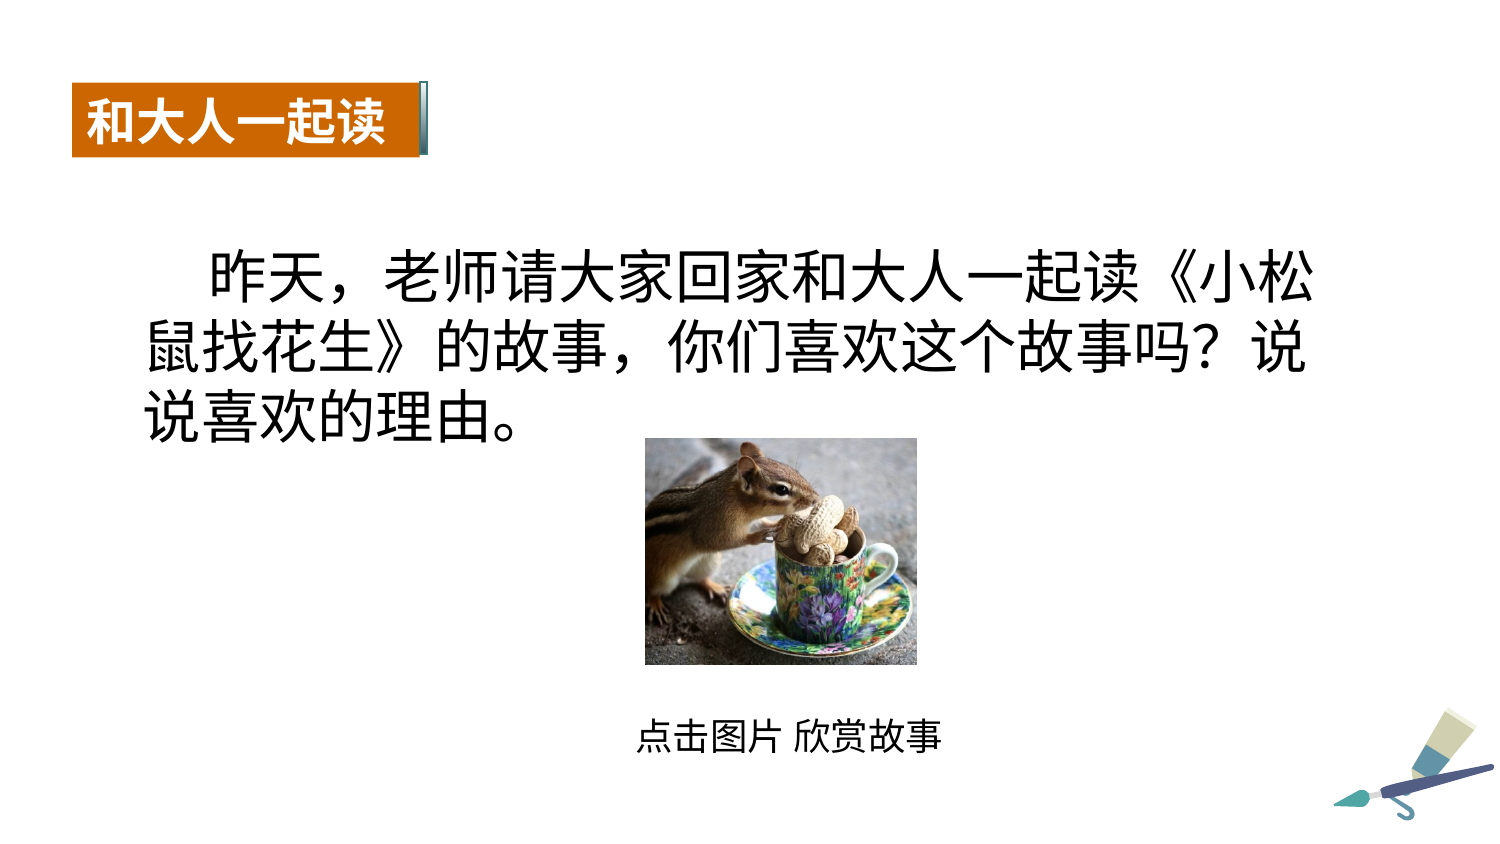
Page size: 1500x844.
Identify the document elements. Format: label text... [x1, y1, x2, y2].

text_box 和大人一起读 [72, 82, 420, 158]
text_box 点击图片 欣赏故事 [620, 705, 1010, 766]
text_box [1358, 708, 1481, 844]
picture [645, 438, 917, 665]
text_box 昨天，老师请大家回家和大人一起读《小松鼠找花生》的故事，你们喜欢这个故事吗？说说喜欢的理由。 [127, 232, 1380, 458]
text_box [419, 81, 428, 155]
